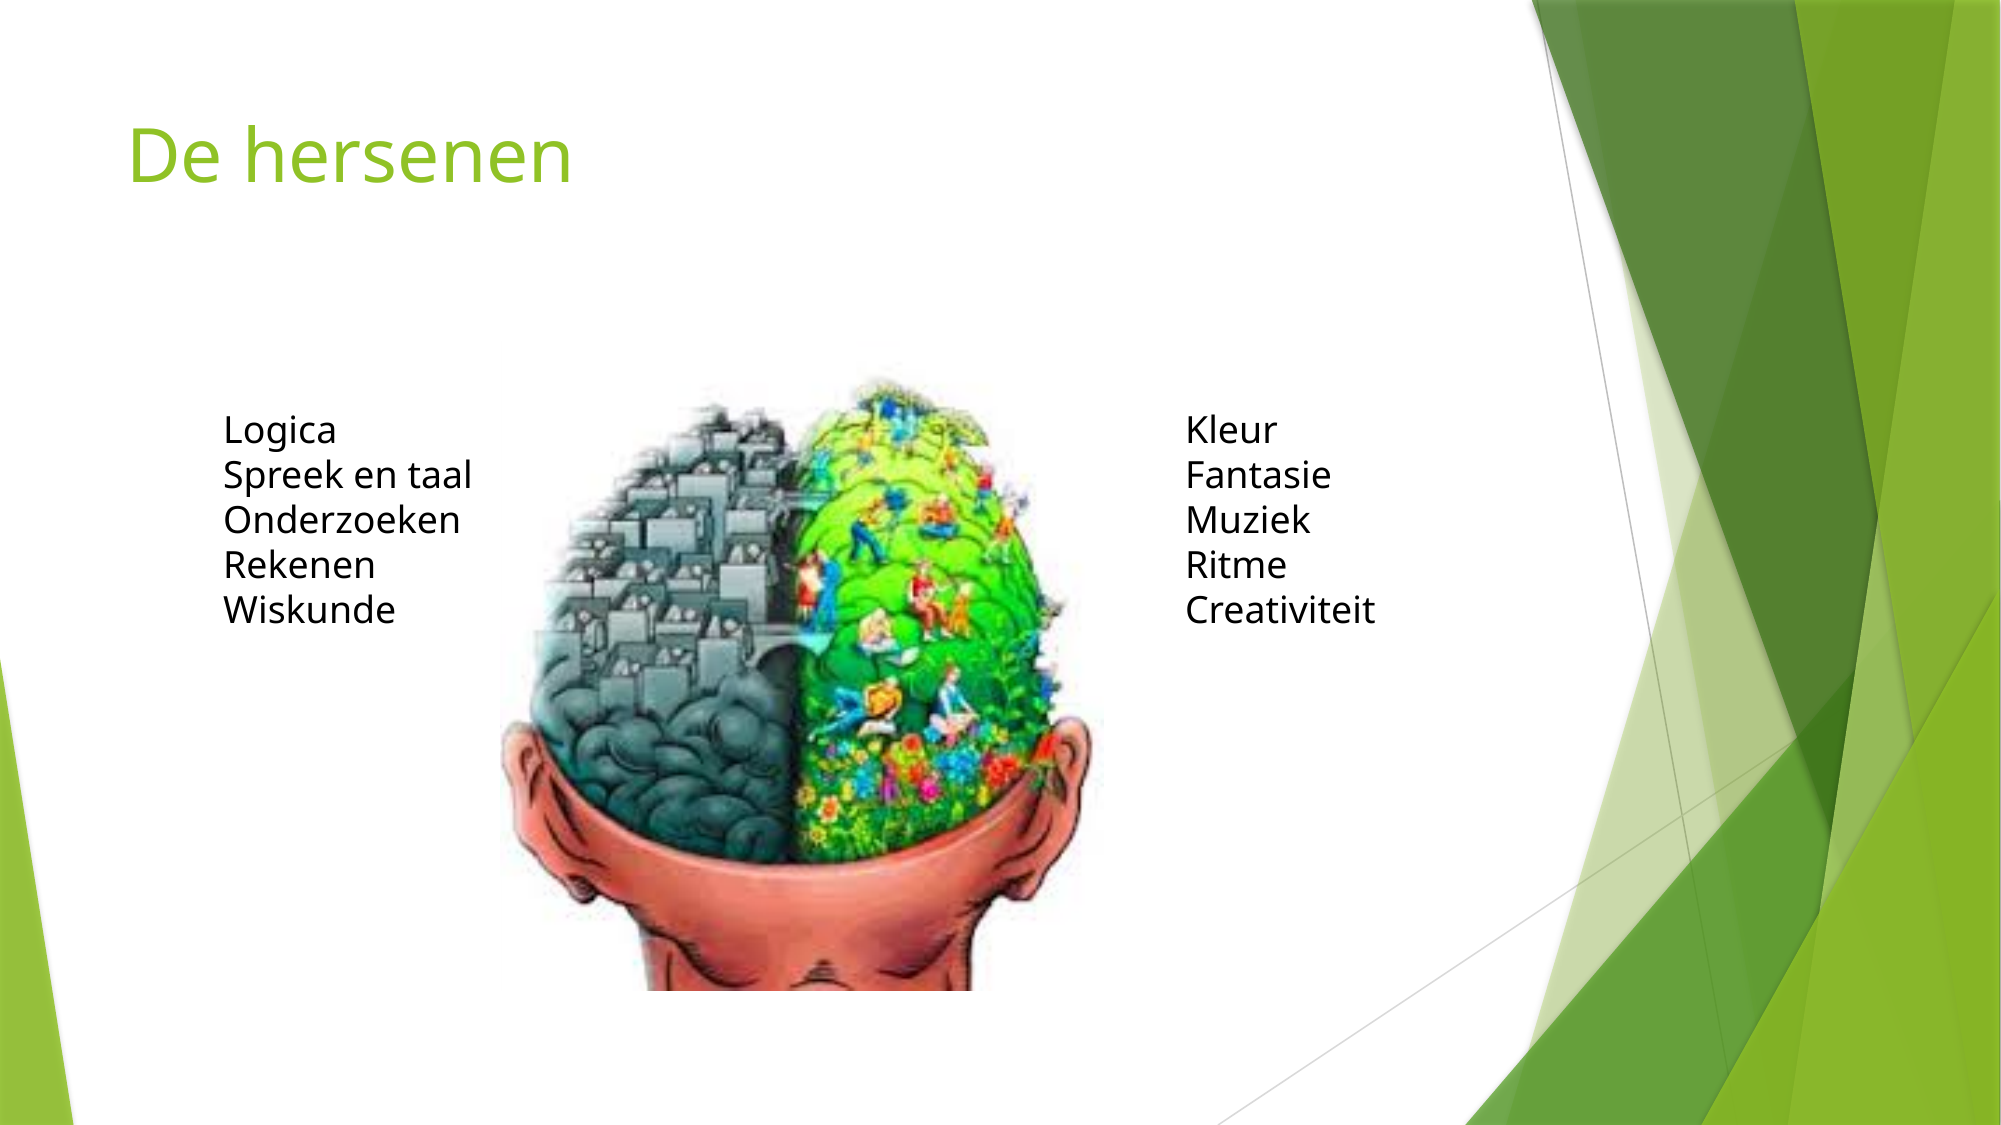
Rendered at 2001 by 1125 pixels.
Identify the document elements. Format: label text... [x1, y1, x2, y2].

text_box Logica Spreek en taal Onderzoeken Rekenen Wiskunde [208, 399, 495, 639]
picture [500, 341, 1105, 992]
title De hersenen [111, 99, 1522, 317]
text_box Kleur Fantasie Muziek Ritme Creativiteit [1170, 399, 1494, 639]
